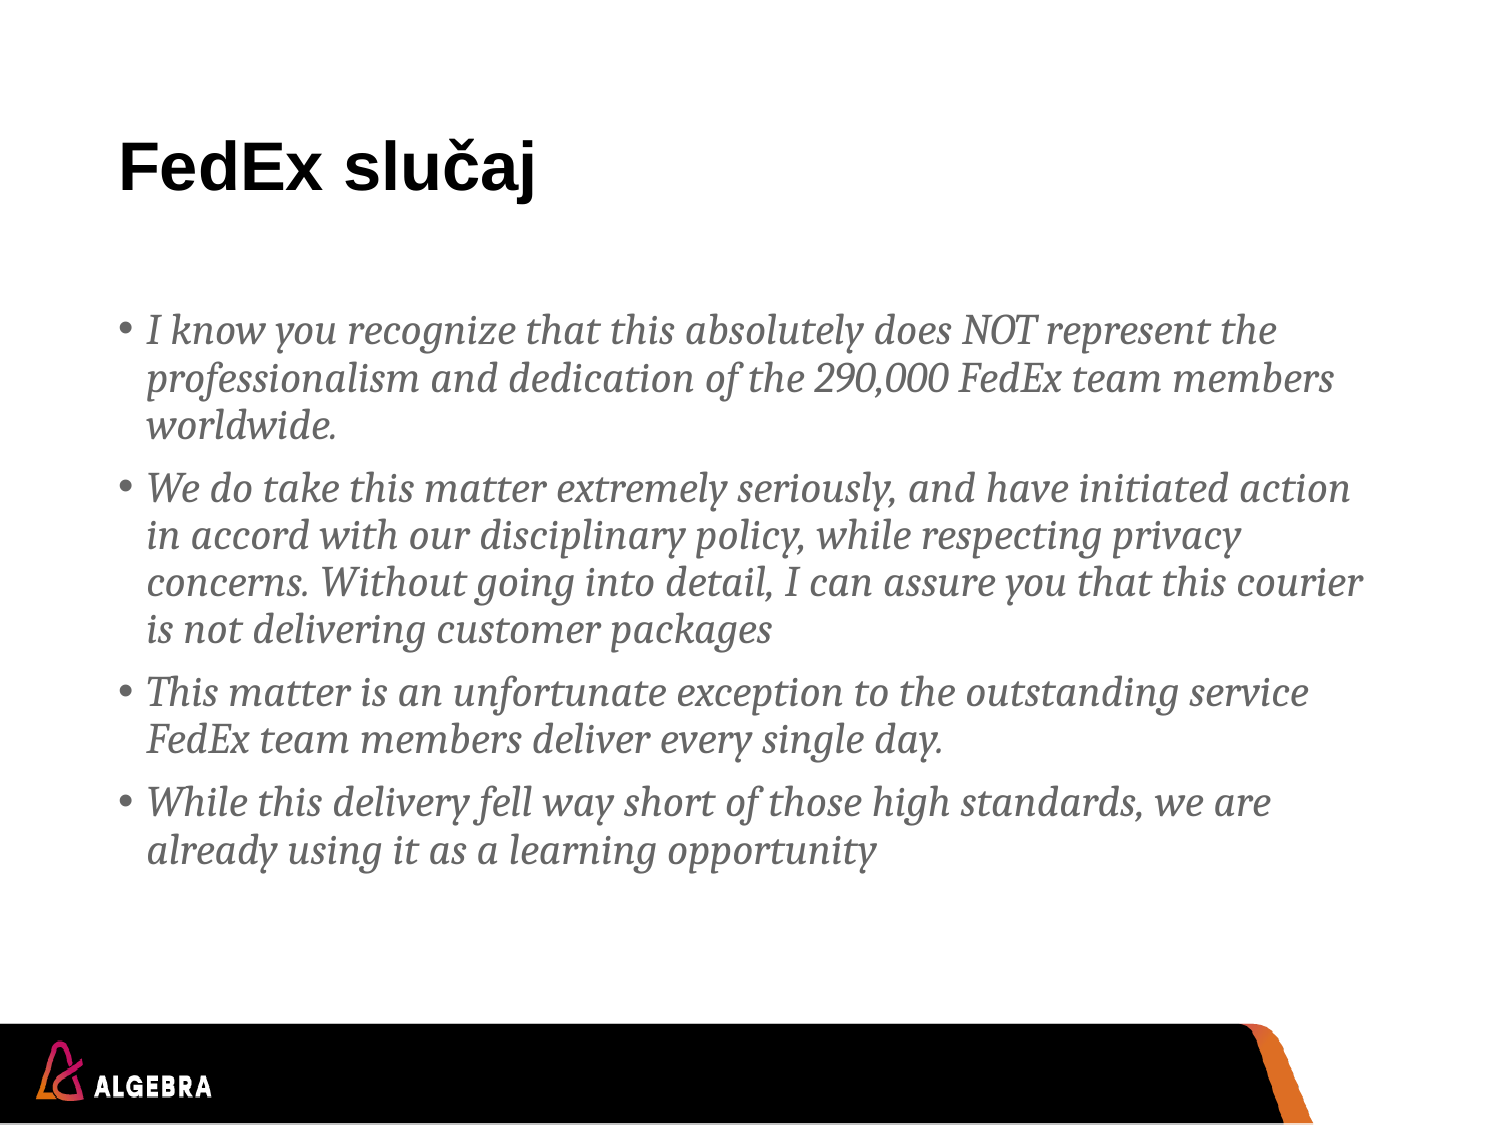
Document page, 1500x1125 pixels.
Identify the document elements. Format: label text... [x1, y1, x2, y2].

title FedEx slučaj [103, 59, 1397, 278]
picture [0, 1023, 1468, 1125]
list I know you recognize that this absolutely does NOT represent the professionalism and dedication of the 290,000 FedEx team members worldwide. We do take this matter extremely seriously, and have initiated action in accord with our disciplinary policy, while respecting privacy concerns. Without going into detail, I can assure you that this courier is not delivering customer packages This matter is an unfortunate exception to the outstanding service FedEx team members deliver every single day. While this delivery fell way short of those high standards, we are already using it as a learning opportunity [103, 299, 1397, 1014]
